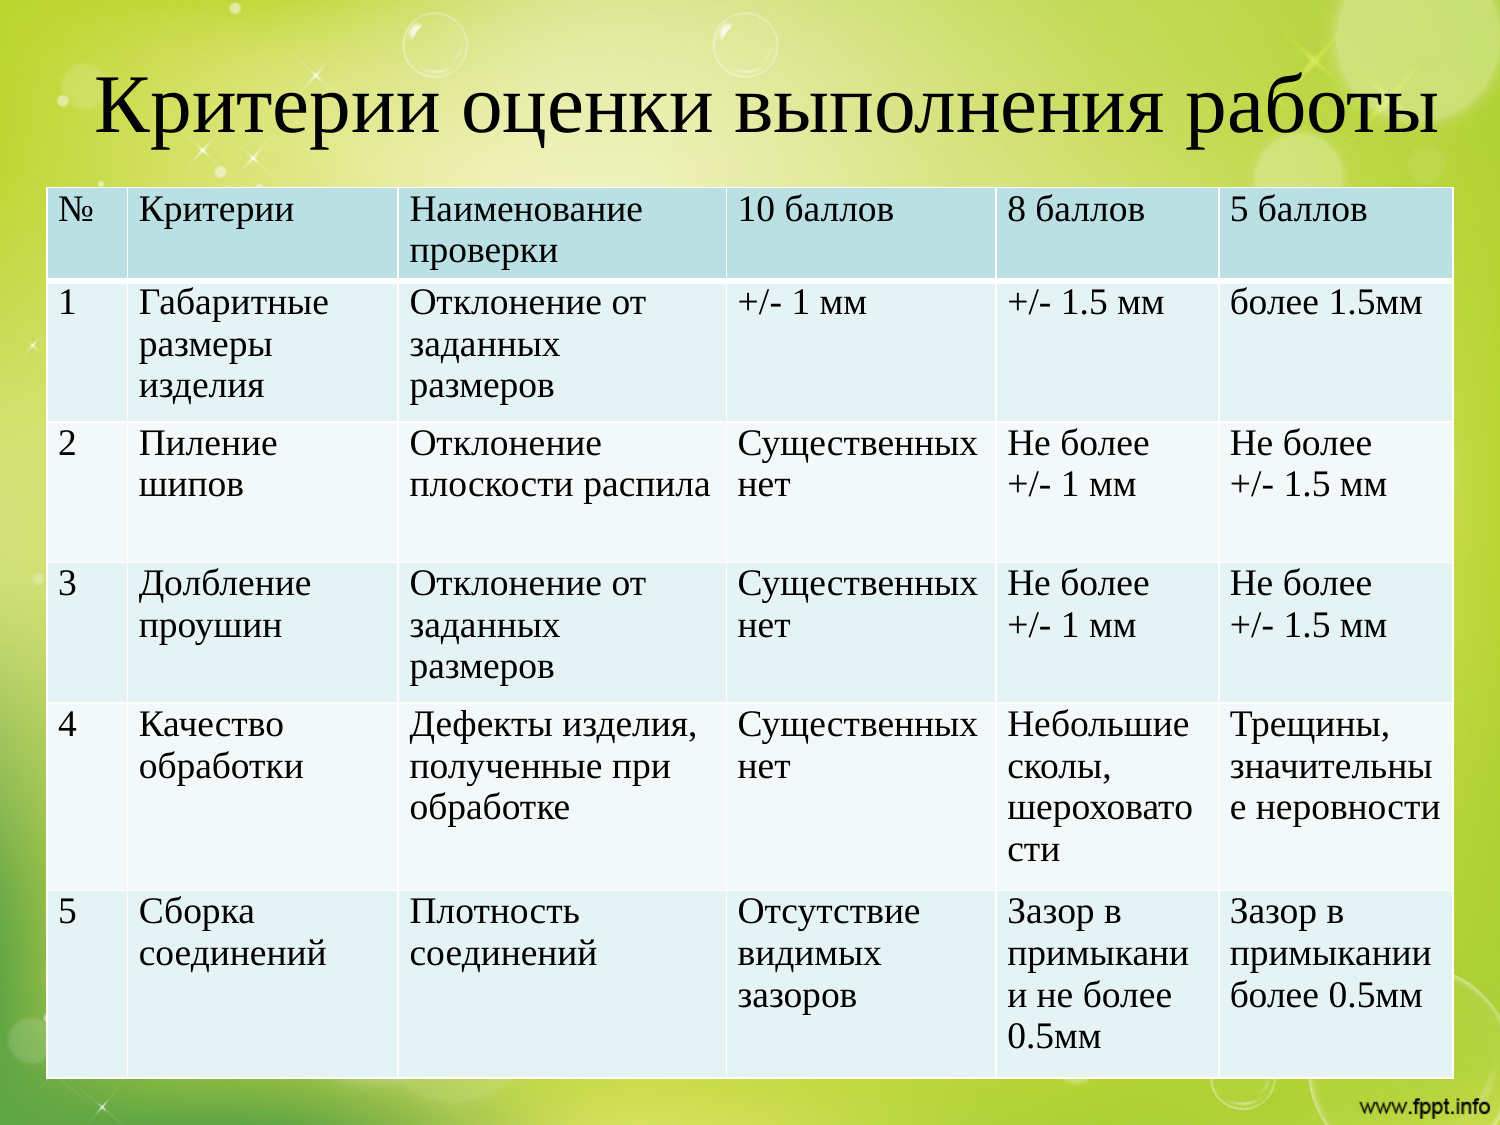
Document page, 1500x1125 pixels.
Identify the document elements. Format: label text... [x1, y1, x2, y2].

table_cell Отсутствие видимых зазоров [727, 891, 995, 1077]
table_cell Дефекты изделия, полученные при обработке [399, 704, 726, 890]
table_cell Не более +/- 1 мм [997, 423, 1218, 562]
table_cell +/- 1 мм [727, 284, 995, 421]
table_header № [48, 188, 127, 278]
table_cell Небольшие сколы, шероховатости [997, 704, 1218, 890]
table_cell Не более +/- 1.5 мм [1220, 563, 1452, 702]
table_cell Не более +/- 1 мм [997, 563, 1218, 702]
table_cell Долбление проушин [128, 563, 397, 702]
table_cell 2 [48, 423, 127, 562]
table_cell Зазор в примыкании не более 0.5мм [997, 891, 1218, 1077]
table_cell Отклонение от заданных размеров [399, 563, 726, 702]
table_header 10 баллов [727, 188, 995, 278]
table_cell Существенных нет [727, 704, 995, 890]
table_cell Габаритные размеры изделия [128, 284, 397, 421]
table_cell Существенных нет [727, 563, 995, 702]
table_cell более 1.5мм [1220, 284, 1452, 421]
table_header Наименование проверки [399, 188, 726, 278]
table_header 8 баллов [997, 188, 1218, 278]
table_cell Зазор в примыкании более 0.5мм [1220, 891, 1452, 1077]
table_cell 1 [48, 284, 127, 421]
table_header Критерии [128, 188, 397, 278]
table_cell Пиление шипов [128, 423, 397, 562]
table_cell Отклонение от заданных размеров [399, 284, 726, 421]
table_cell Плотность соединений [399, 891, 726, 1077]
table_cell Не более +/- 1.5 мм [1220, 423, 1452, 562]
table_cell +/- 1.5 мм [997, 284, 1218, 421]
table_header 5 баллов [1220, 188, 1452, 278]
table_cell 3 [48, 563, 127, 702]
table_cell Сборка соединений [128, 891, 397, 1077]
table_cell 4 [48, 704, 127, 890]
table_cell Существенных нет [727, 423, 995, 562]
table_cell 5 [48, 891, 127, 1077]
table_cell Отклонение плоскости распила [399, 423, 726, 562]
title Критерии оценки выполнения работы [34, 34, 1500, 165]
table_cell Качество обработки [128, 704, 397, 890]
picture [0, 0, 1500, 1125]
table_cell Трещины, значительные неровности [1220, 704, 1452, 890]
